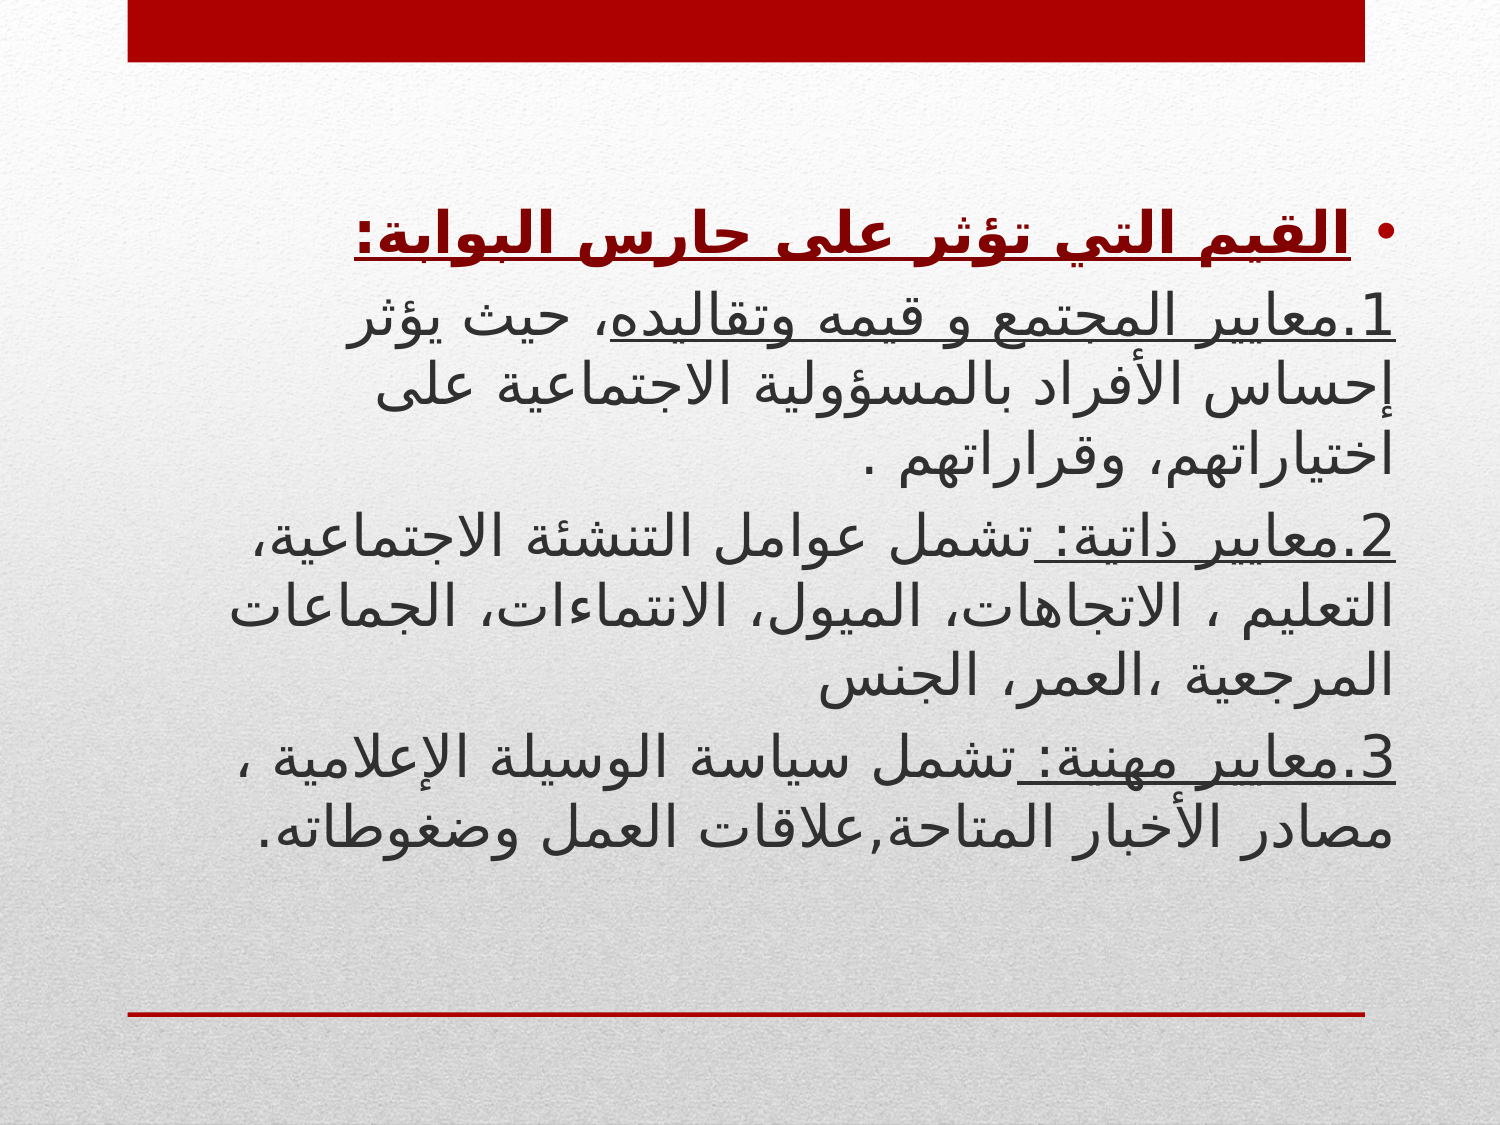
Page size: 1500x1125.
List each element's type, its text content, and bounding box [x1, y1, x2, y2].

list القيم التي تؤثر على حارس البوابة: 1.معايير المجتمع و قيمه وتقاليده، حيث يؤثر إحساس الأفراد بالمسؤولية الاجتماعية على اختياراتهم، وقراراتهم . 2.معايير ذاتية: تشمل عوامل التنشئة الاجتماعية، التعليم ، الاتجاهات، الميول، الانتماءات، الجماعات المرجعية ،العمر، الجنس 3.معايير مهنية: تشمل سياسة الوسيلة الإعلامية ، مصادر الأخبار المتاحة,علاقات العمل وضغوطاته. [123, 101, 1412, 953]
